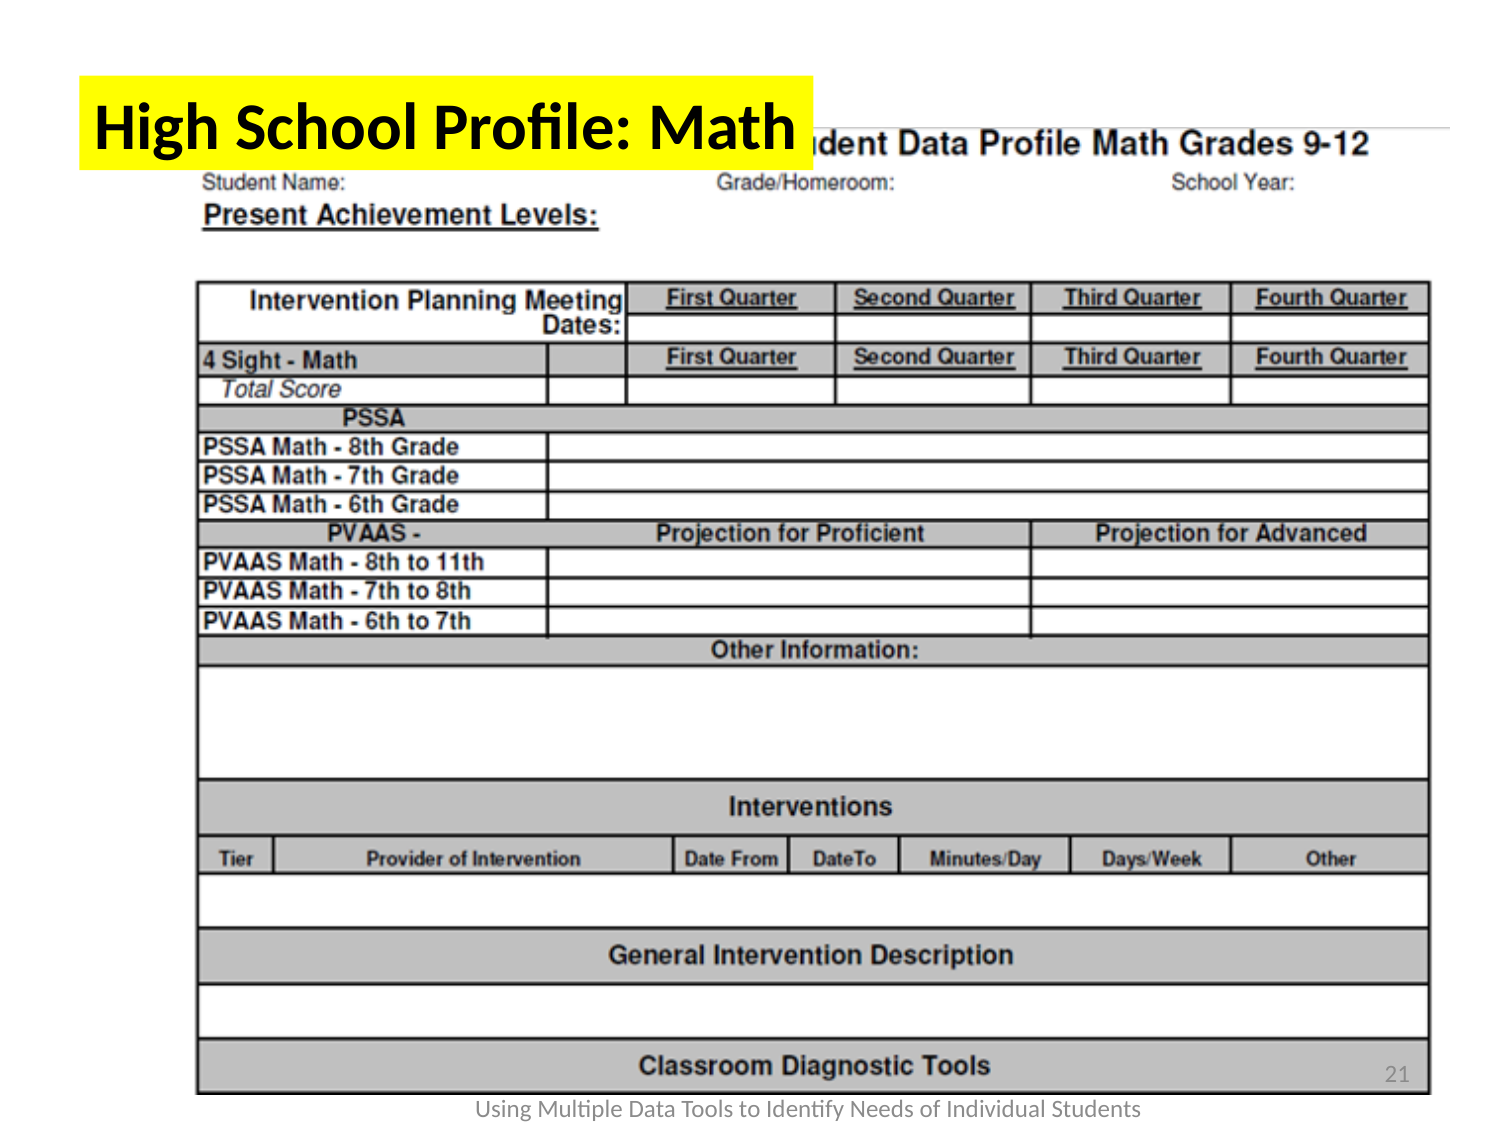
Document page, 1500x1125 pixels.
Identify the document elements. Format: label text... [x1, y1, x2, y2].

footer Using Multiple Data Tools to Identify Needs of Individual Students [450, 1104, 1168, 1125]
picture [149, 127, 1451, 1096]
text_box High School Profile: Math [79, 75, 814, 171]
